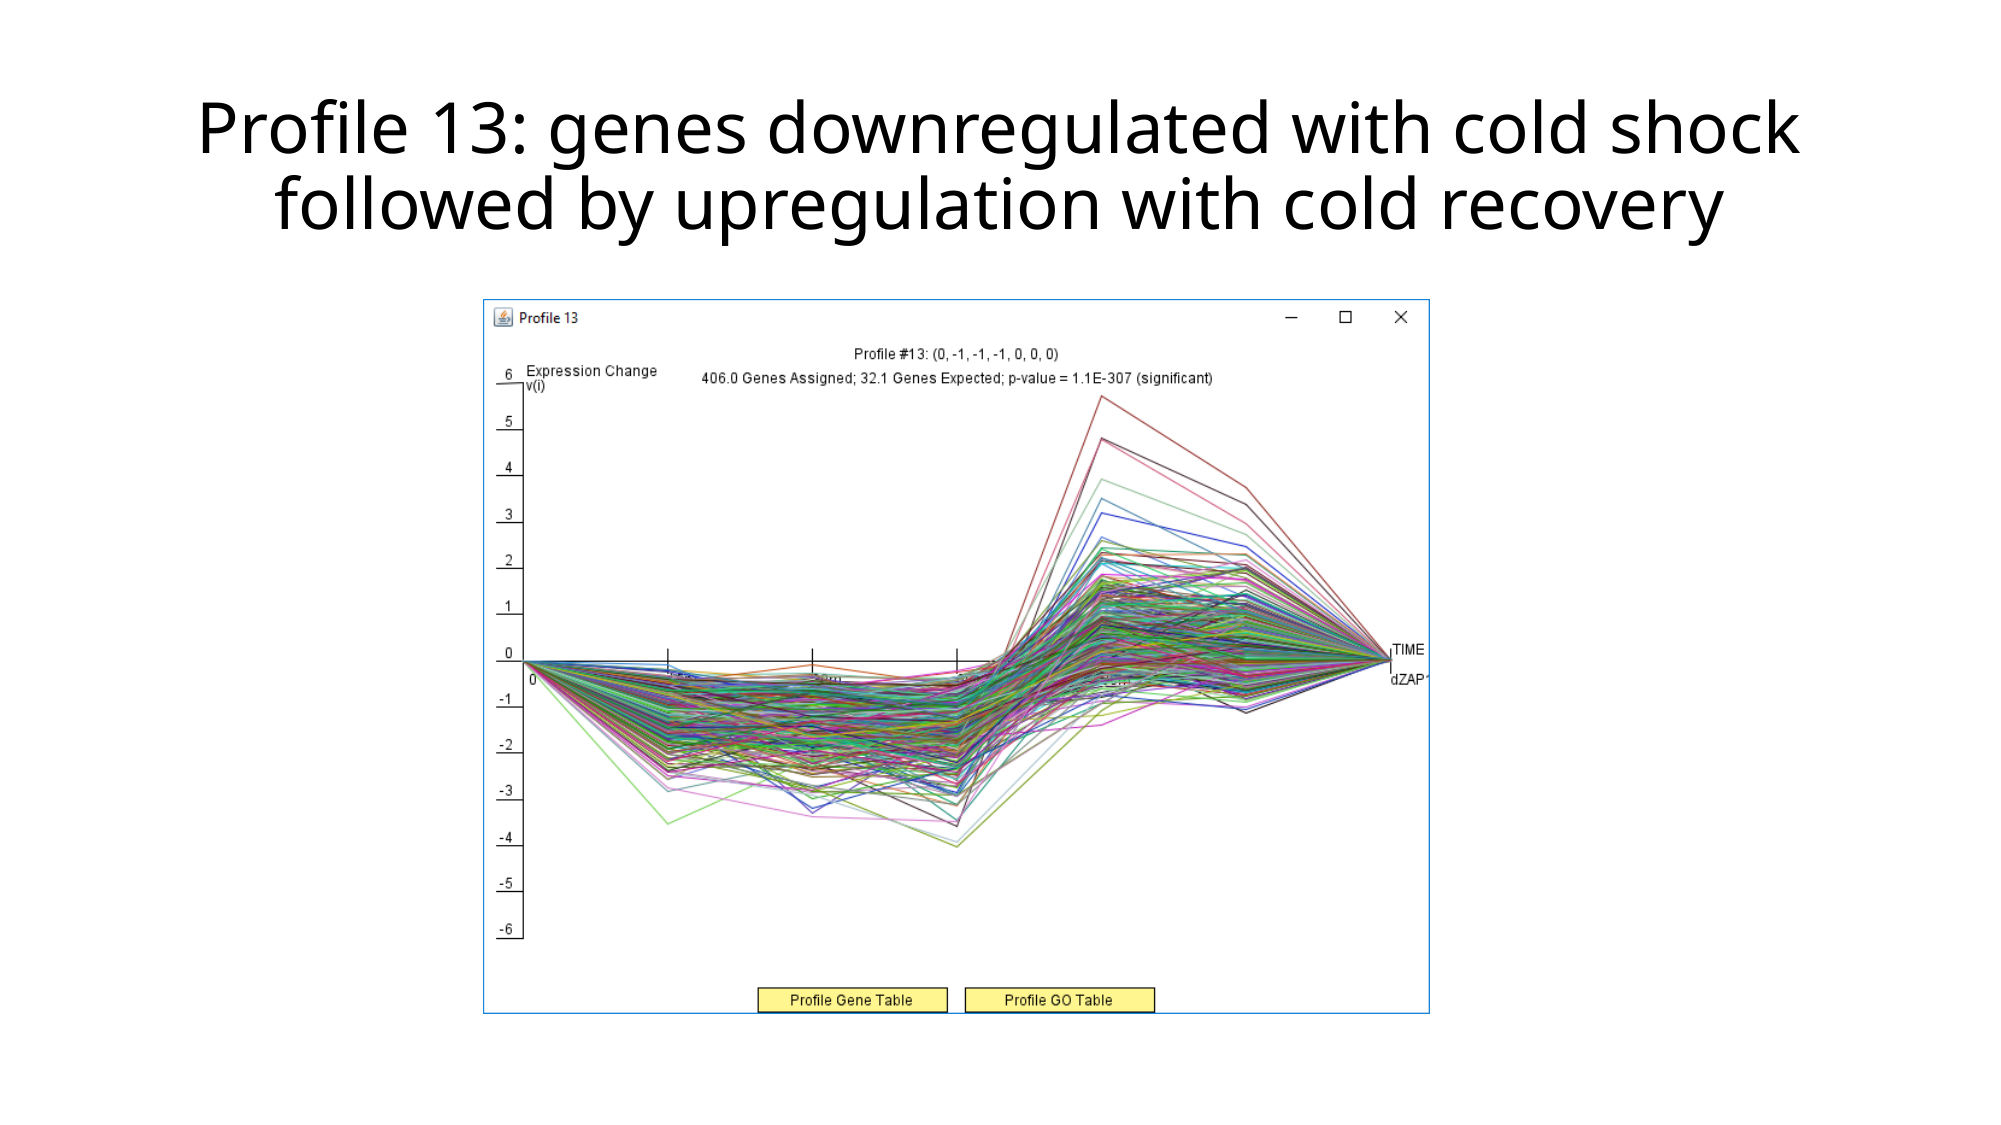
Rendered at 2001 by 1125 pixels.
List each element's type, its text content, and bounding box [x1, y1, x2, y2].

picture [483, 299, 1430, 1014]
title Profile 13: genes downregulated with cold shock followed by upregulation with cold recovery [137, 59, 1863, 278]
